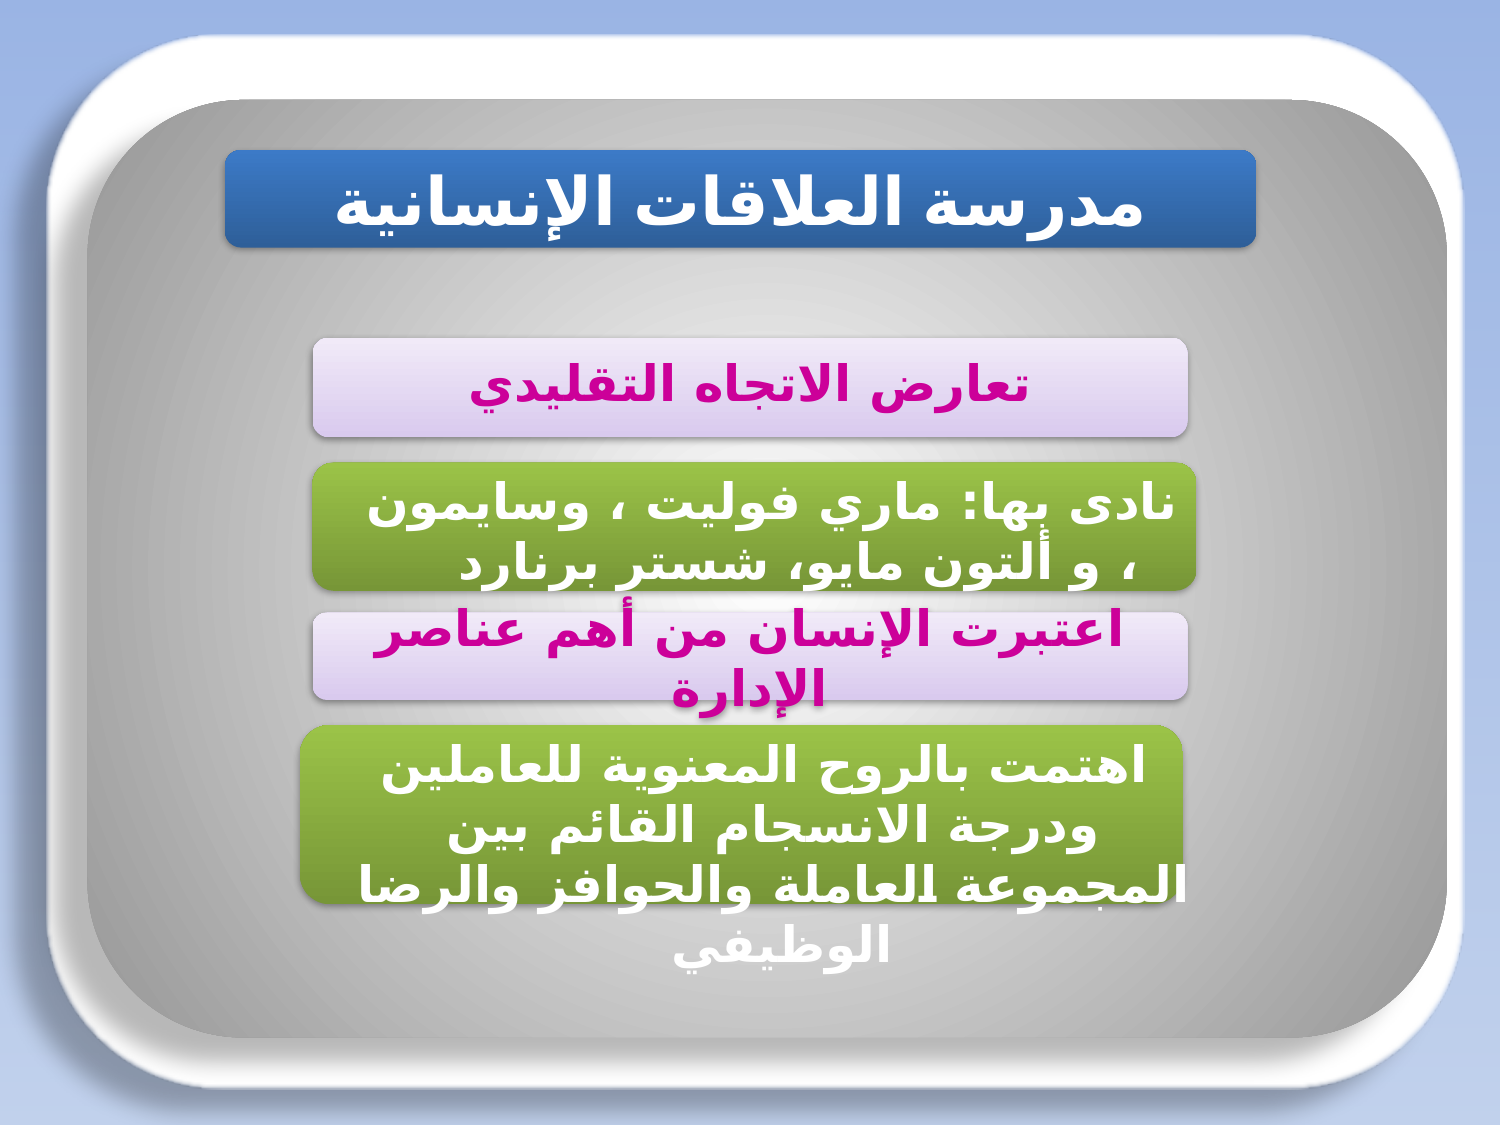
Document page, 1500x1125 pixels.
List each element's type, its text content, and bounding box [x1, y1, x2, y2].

text_box [0, 0, 1500, 1125]
footer اعداد / أ. غادة الرشيد [512, 1042, 988, 1103]
text_box اعتبرت الإنسان من أهم عناصر الإدارة [311, 611, 1189, 701]
text_box تعارض الاتجاه التقليدي [311, 336, 1189, 439]
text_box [299, 724, 1213, 923]
text_box مدرسة العلاقات الإنسانية [224, 149, 1257, 248]
text_box [48, 34, 1468, 1089]
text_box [312, 462, 1251, 599]
text_box [85, 97, 1450, 1040]
